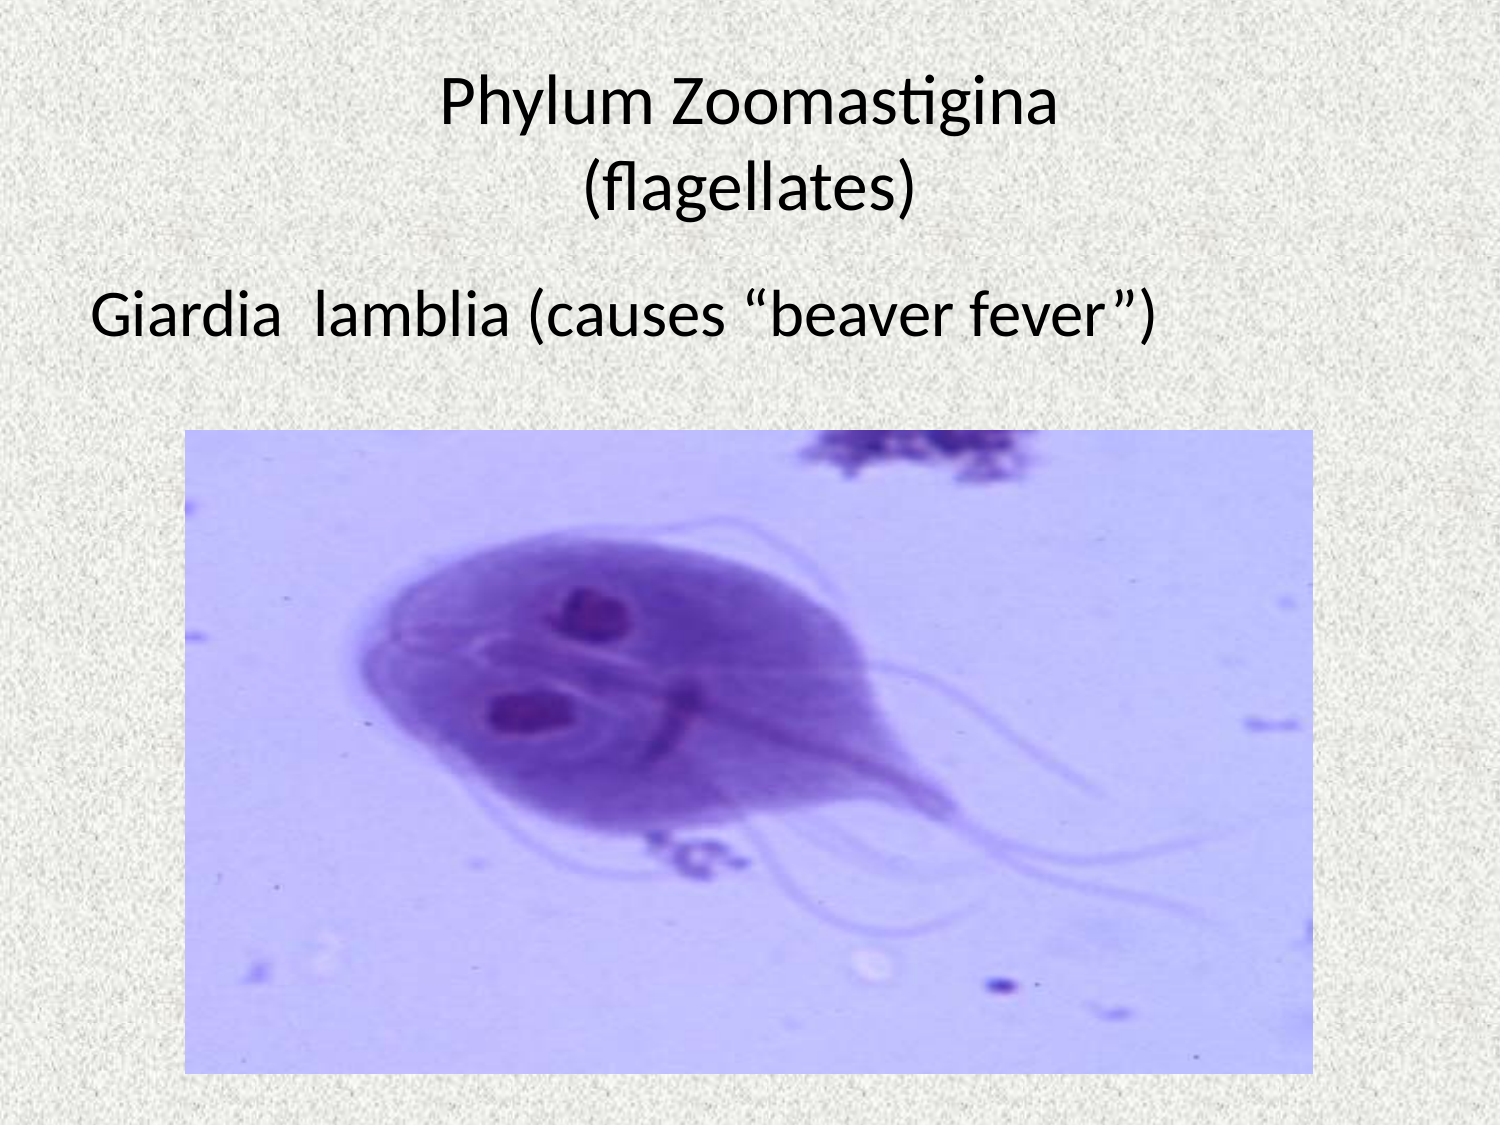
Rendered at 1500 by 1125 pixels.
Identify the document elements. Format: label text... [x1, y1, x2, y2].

title Phylum Zoomastigina (flagellates) [75, 45, 1425, 233]
list Giardia lamblia (causes “beaver fever”) [75, 262, 1425, 1075]
picture [0, 0, 1500, 1125]
